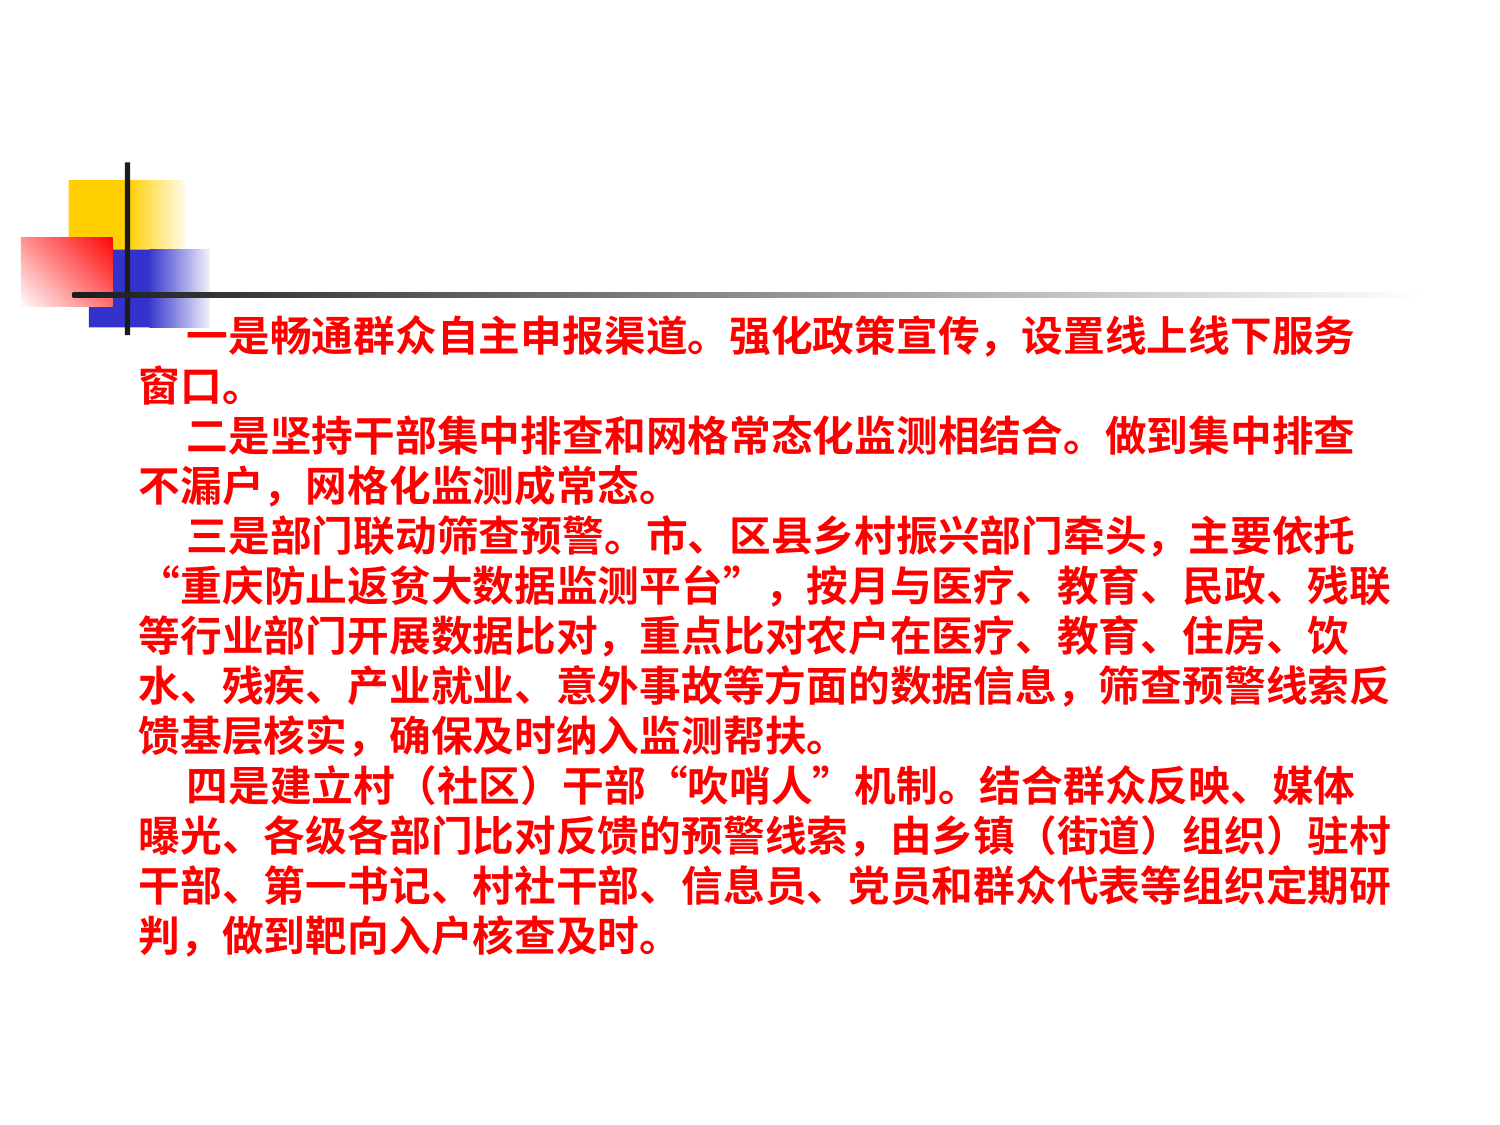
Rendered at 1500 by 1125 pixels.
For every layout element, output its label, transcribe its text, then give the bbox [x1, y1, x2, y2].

text_box 一是畅通群众自主申报渠道。强化政策宣传，设置线上线下服务窗口。 二是坚持干部集中排查和网格常态化监测相结合。做到集中排查不漏户，网格化监测成常态。 三是部门联动筛查预警。市、区县乡村振兴部门牵头，主要依托“重庆防止返贫大数据监测平台”，按月与医疗、教育、民政、残联等行业部门开展数据比对，重点比对农户在医疗、教育、住房、饮水、残疾、产业就业、意外事故等方面的数据信息，筛查预警线索反馈基层核实，确保及时纳入监测帮扶。 四是建立村（社区）干部“吹哨人”机制。结合群众反映、媒体曝光、各级各部门比对反馈的预警线索，由乡镇（街道）组织）驻村干部、第一书记、村社干部、信息员、党员和群众代表等组织定期研判，做到靶向入户核查及时。 [123, 302, 1412, 1018]
